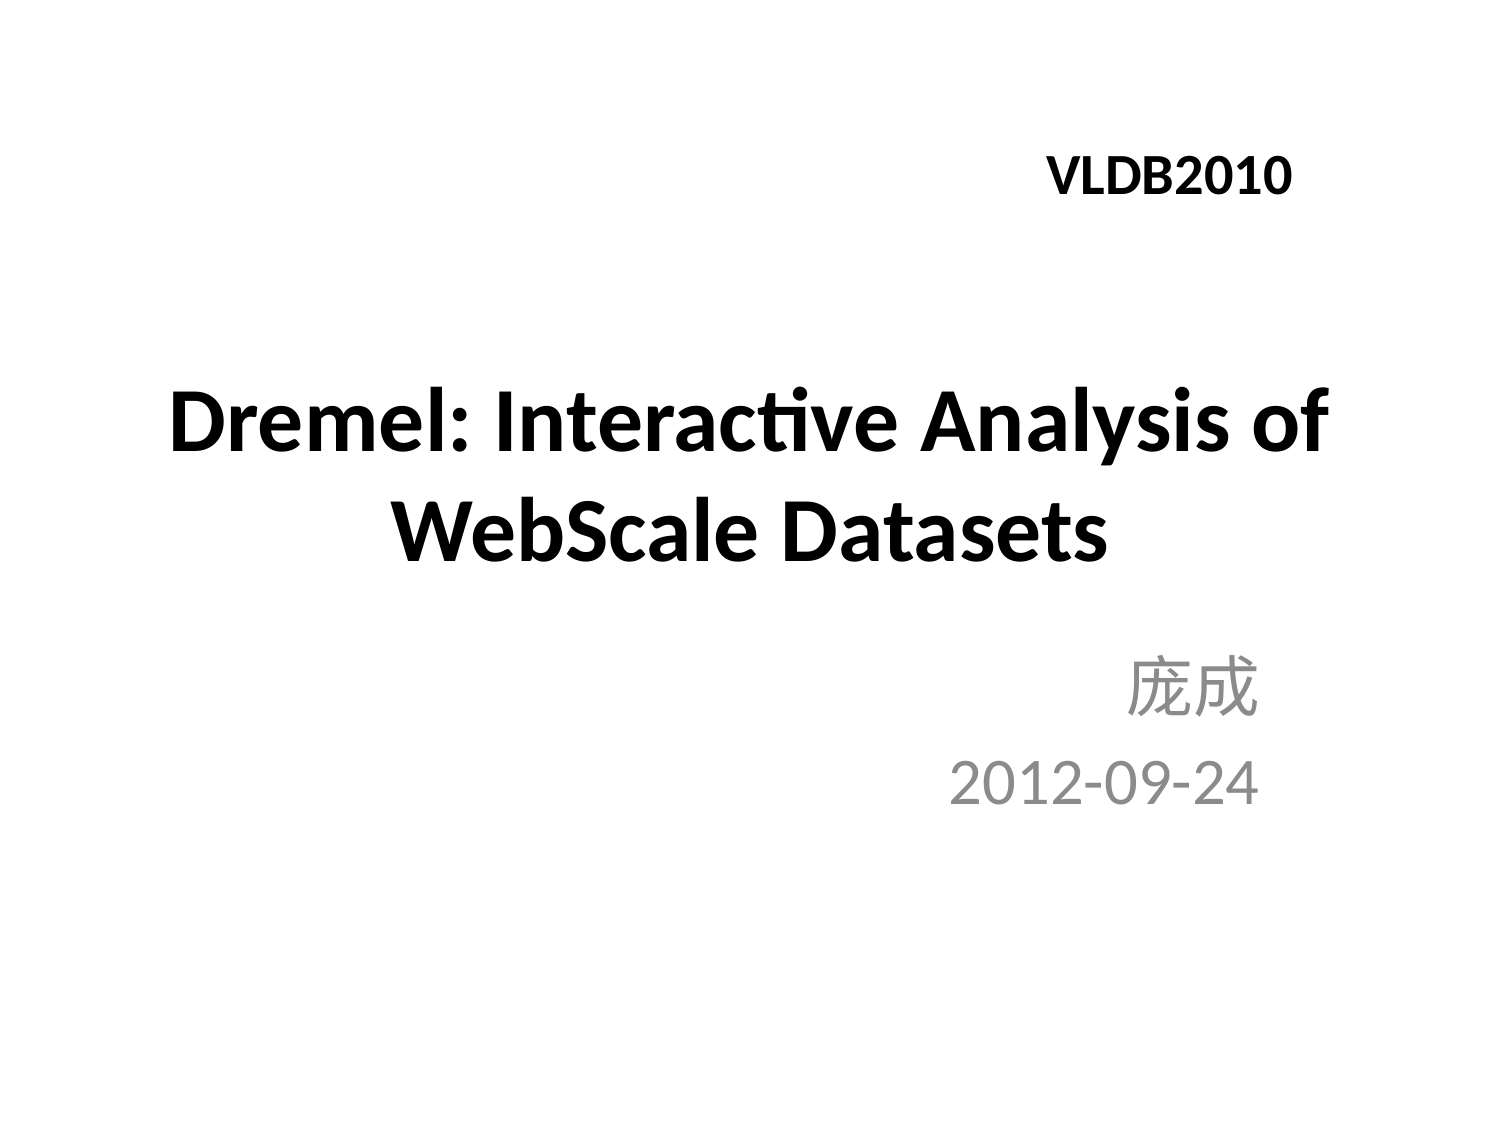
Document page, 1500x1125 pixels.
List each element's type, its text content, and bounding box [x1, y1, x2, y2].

title Dremel: Interactive Analysis of WebScale Datasets [112, 349, 1388, 591]
subtitle 庞成 2012-09-24 [225, 637, 1275, 925]
text_box VLDB2010 [1031, 128, 1374, 214]
